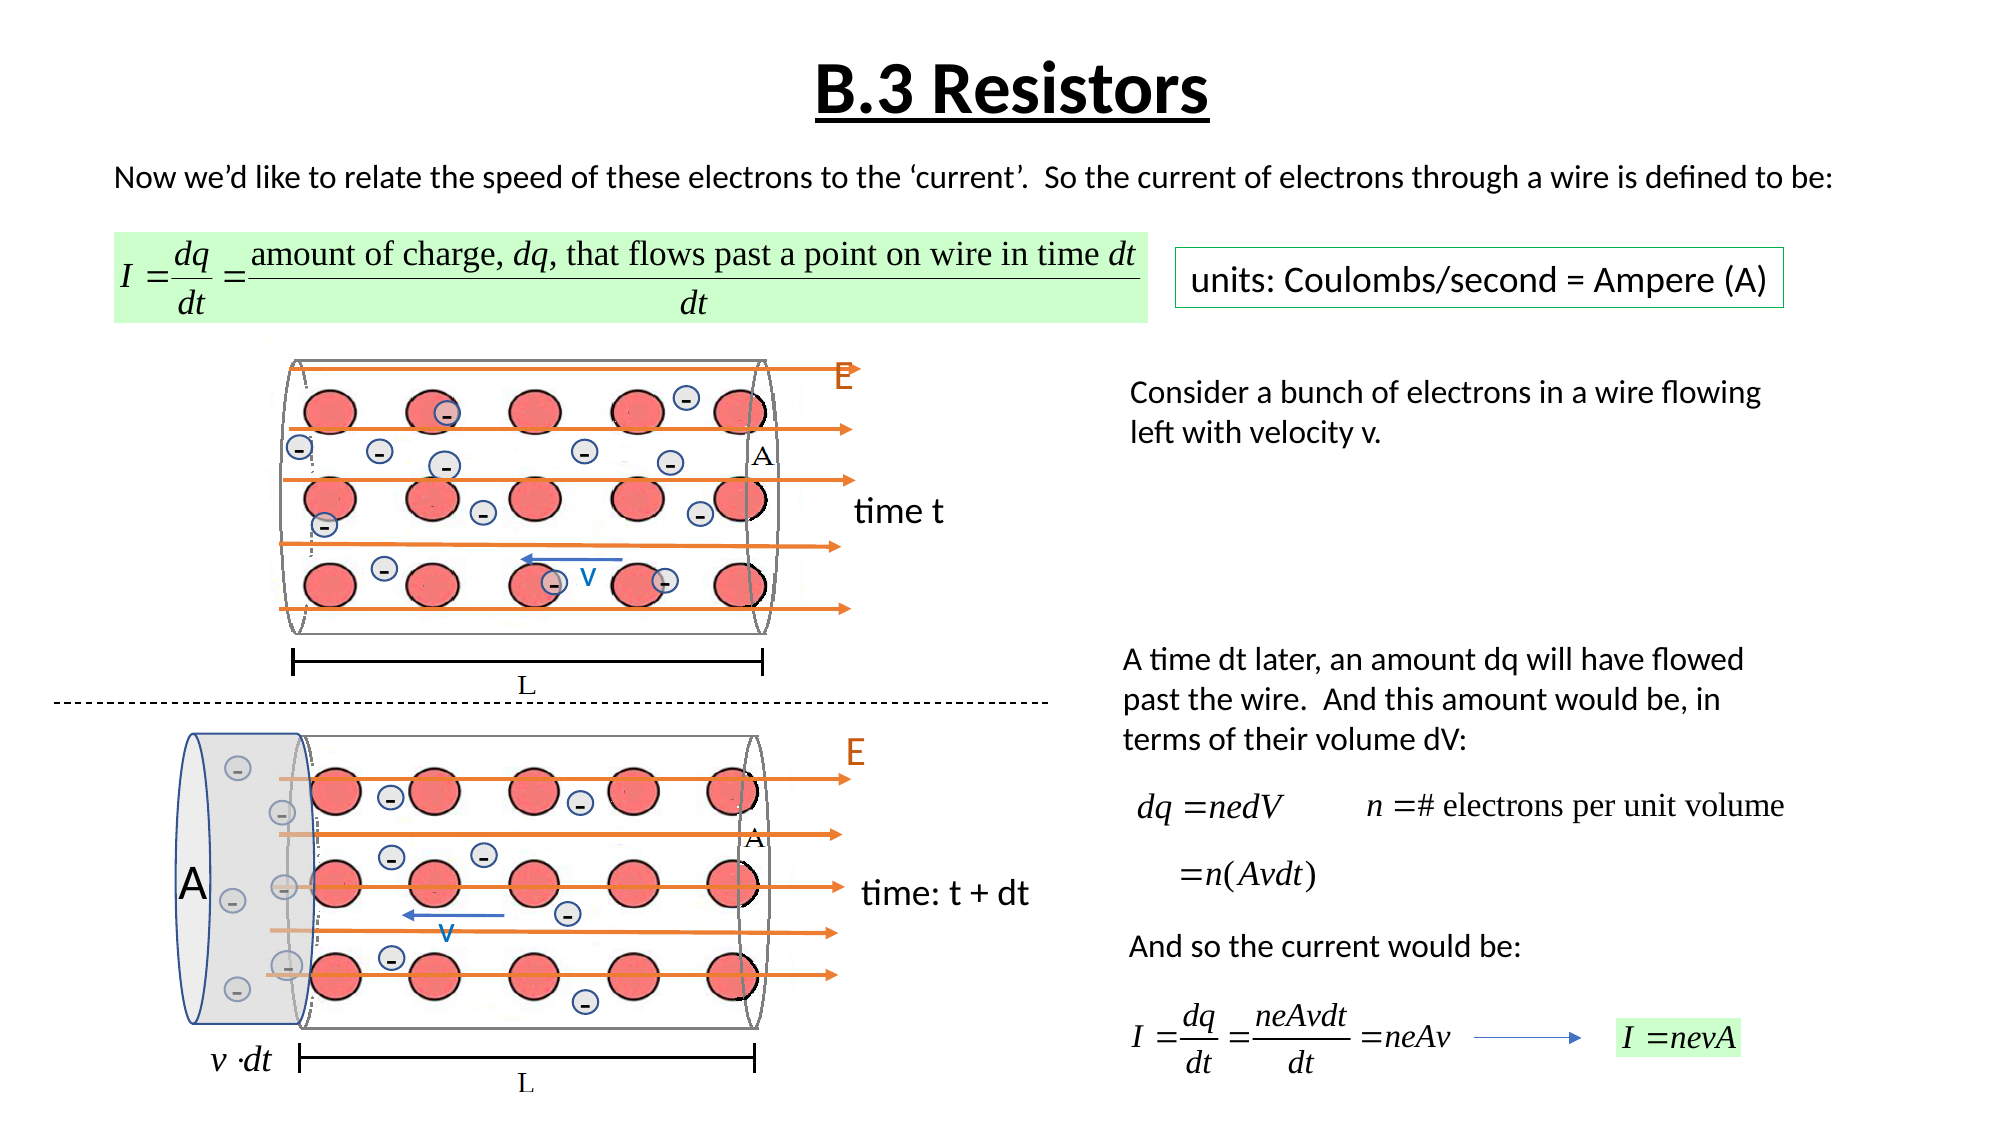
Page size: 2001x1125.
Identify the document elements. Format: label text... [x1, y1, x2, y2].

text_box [1131, 785, 1294, 834]
text_box time: t + dt [846, 860, 1045, 921]
text_box [175, 732, 258, 1026]
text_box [206, 1039, 280, 1079]
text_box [1172, 852, 1322, 900]
text_box And so the current would be: [1114, 916, 1538, 972]
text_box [258, 711, 804, 1104]
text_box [1125, 994, 1458, 1081]
text_box time t [838, 478, 960, 539]
text_box A [163, 842, 223, 917]
text_box B.3 Resistors [799, 51, 1292, 145]
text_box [279, 543, 842, 547]
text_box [252, 337, 815, 703]
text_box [1616, 1018, 1741, 1058]
text_box E [818, 340, 868, 406]
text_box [113, 231, 1148, 323]
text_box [178, 736, 208, 842]
text_box units: Coulombs/second = Ampere (A) [1175, 247, 1784, 308]
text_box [178, 917, 208, 1022]
text_box A time dt later, an amount dq will have flowed past the wire. And this amount would be, in terms of their volume dV: [1108, 629, 1802, 765]
text_box Now we’d like to relate the speed of these electrons to the ‘current’. So the current of electrons through a wire is defined to be: [99, 147, 1871, 203]
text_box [1361, 785, 1790, 831]
text_box Consider a bunch of electrons in a wire flowing left with velocity v. [1115, 362, 1778, 457]
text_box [269, 930, 839, 934]
text_box E [830, 716, 881, 782]
